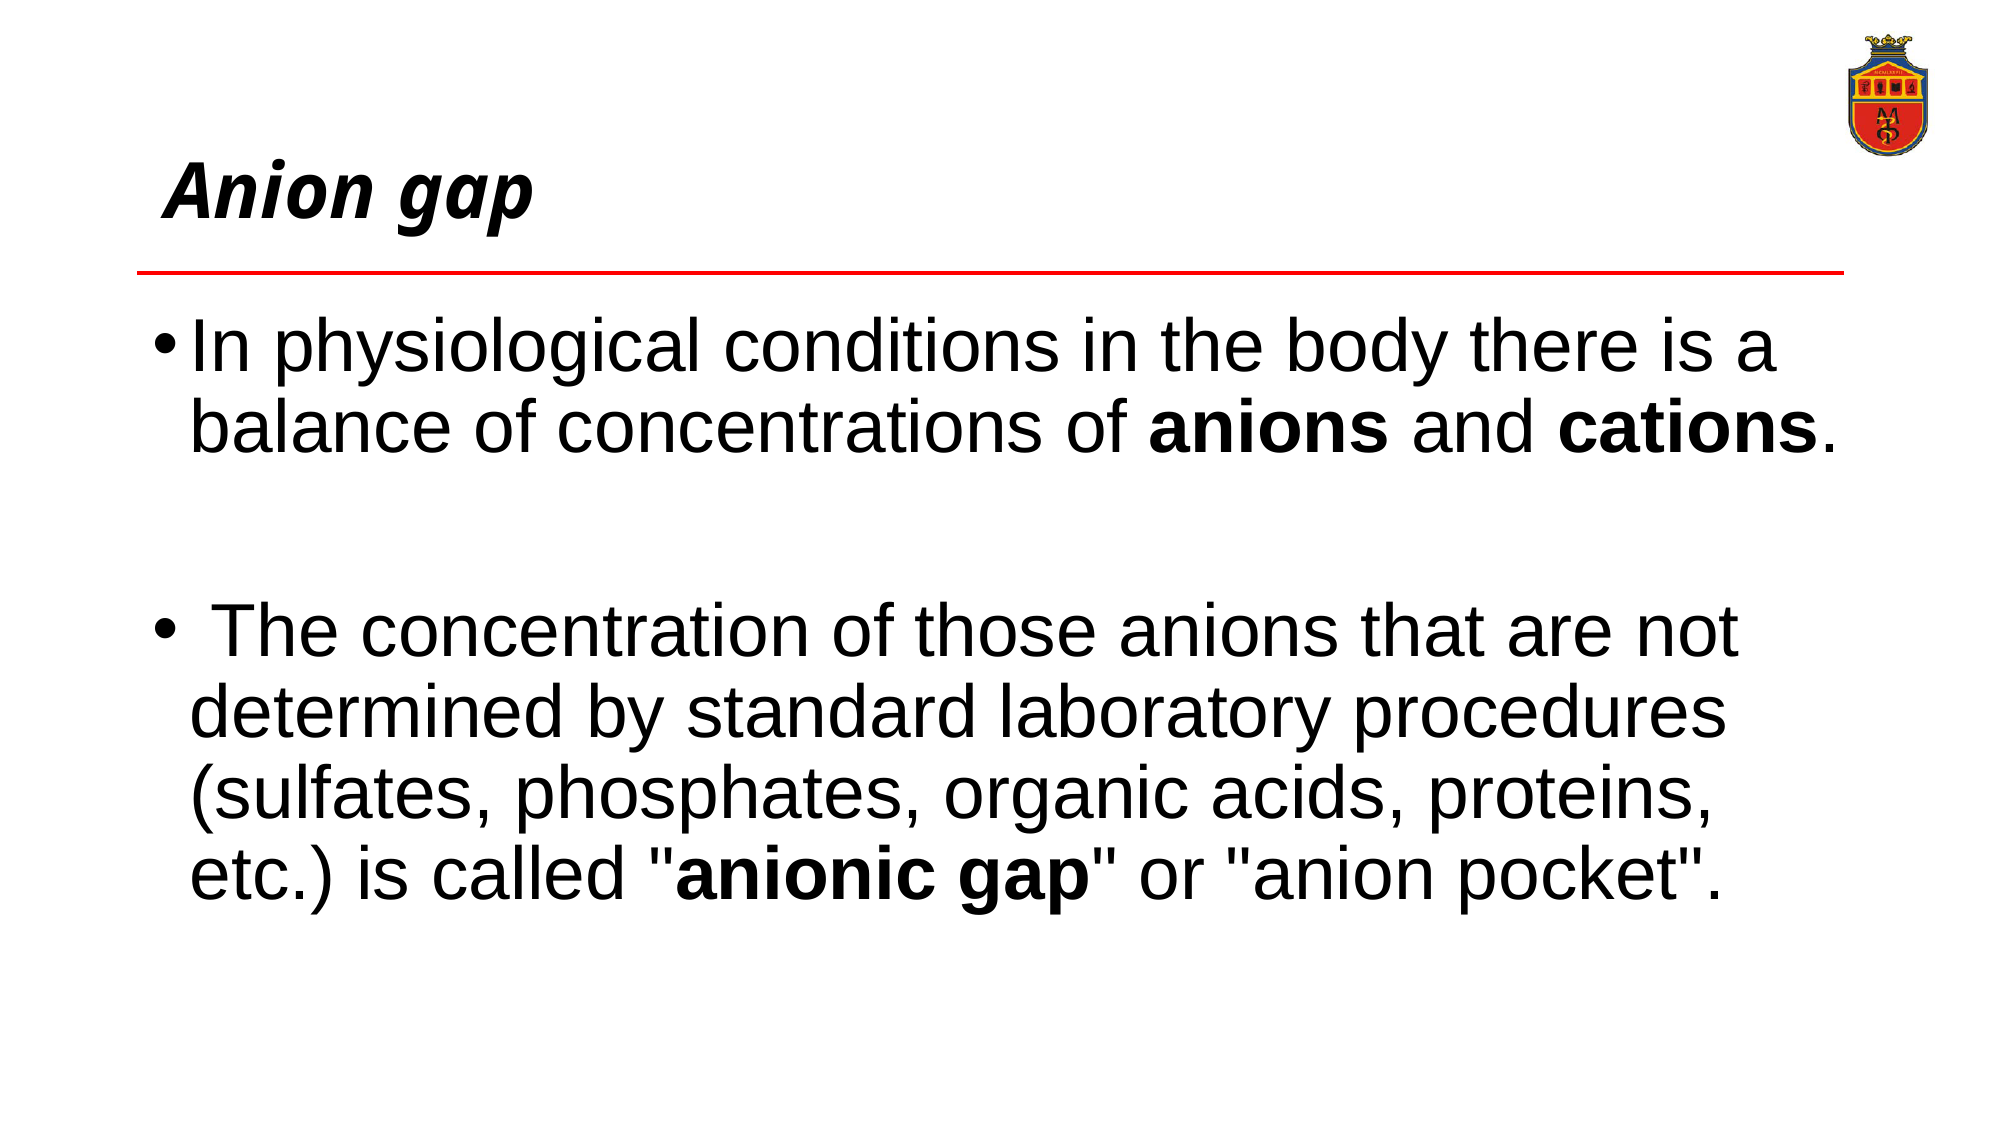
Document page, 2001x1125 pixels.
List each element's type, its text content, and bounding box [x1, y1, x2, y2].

list In physiological conditions in the body there is a balance of concentrations of anions and cations. The concentration of those anions that are not determined by standard laboratory procedures (sulfates, phosphates, organic acids, proteins, etc.) is called "anionic gap" or "anion pocket". [137, 299, 1863, 1014]
picture [1794, 16, 1969, 189]
title Anion gap [150, 143, 1850, 244]
